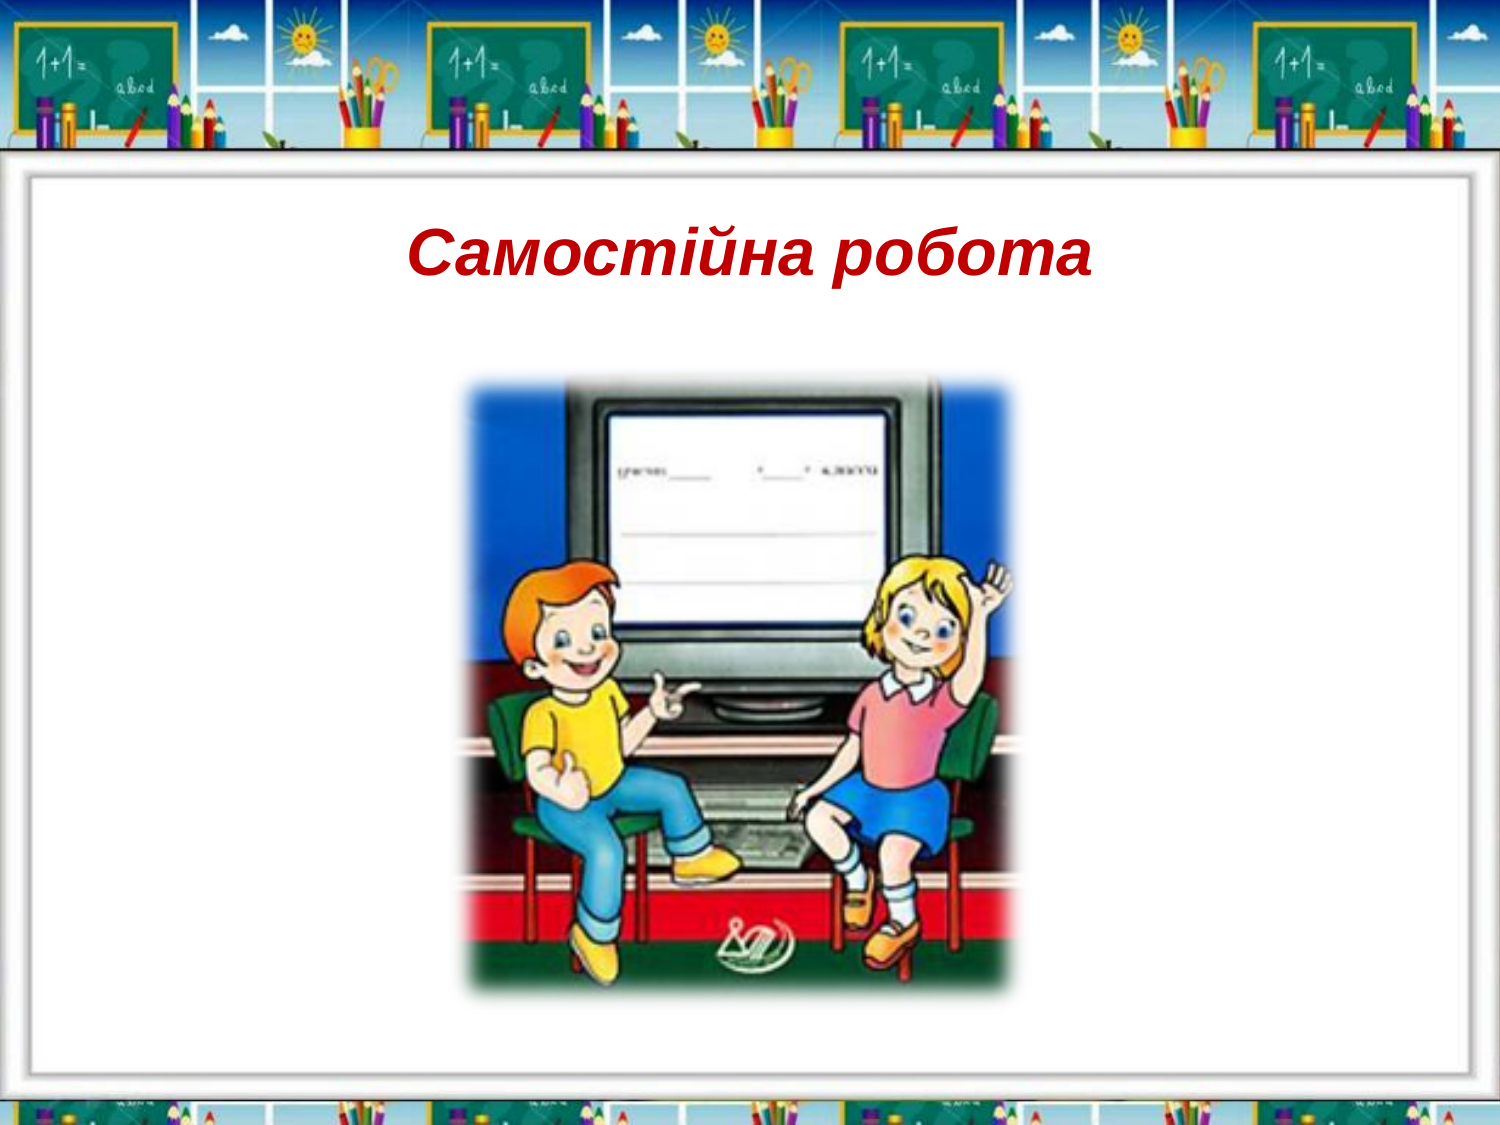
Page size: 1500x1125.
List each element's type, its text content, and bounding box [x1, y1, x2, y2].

picture [0, 0, 1500, 1125]
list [444, 361, 1036, 1019]
title Самостійна робота [29, 184, 1471, 327]
